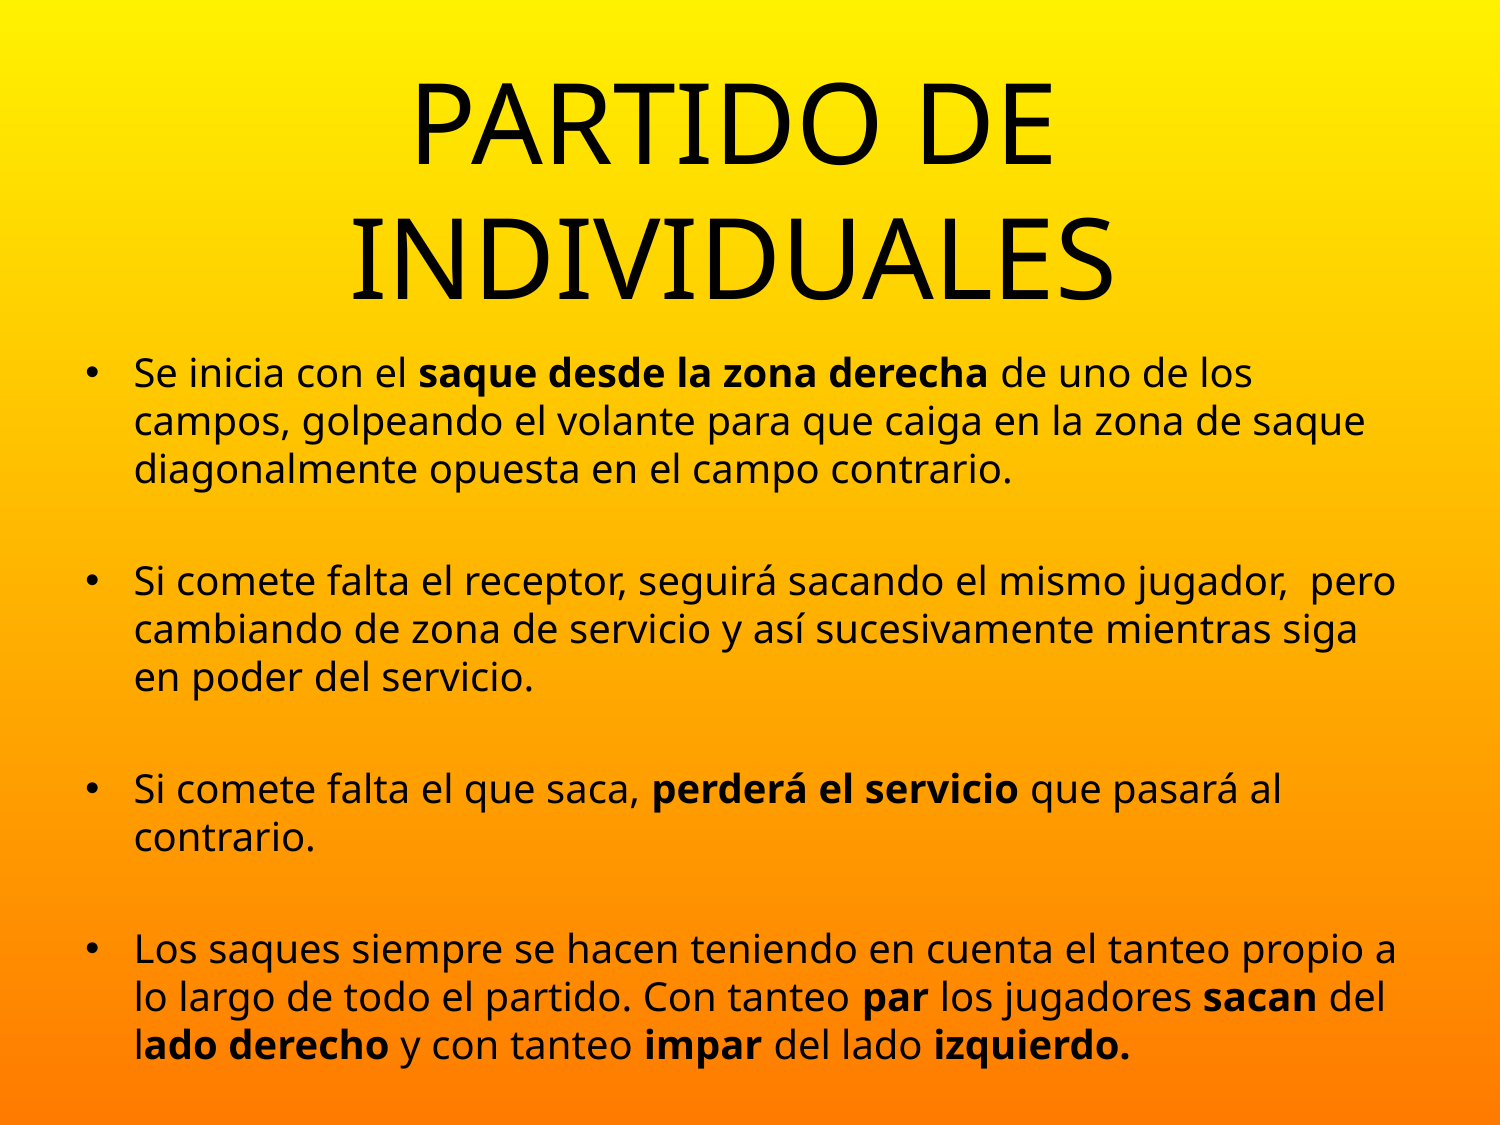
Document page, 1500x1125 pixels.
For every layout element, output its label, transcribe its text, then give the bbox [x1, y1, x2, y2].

list Se inicia con el saque desde la zona derecha de uno de los campos, golpeando el volante para que caiga en la zona de saque diagonalmente opuesta en el campo contrario. Si comete falta el receptor, seguirá sacando el mismo jugador, pero cambiando de zona de servicio y así sucesivamente mientras siga en poder del servicio. Si comete falta el que saca, perderá el servicio que pasará al contrario. Los saques siempre se hacen teniendo en cuenta el tanteo propio a lo largo de todo el partido. Con tanteo par los jugadores sacan del lado derecho y con tanteo impar del lado izquierdo. [70, 339, 1421, 1083]
title PARTIDO DE INDIVIDUALES [58, 93, 1409, 282]
